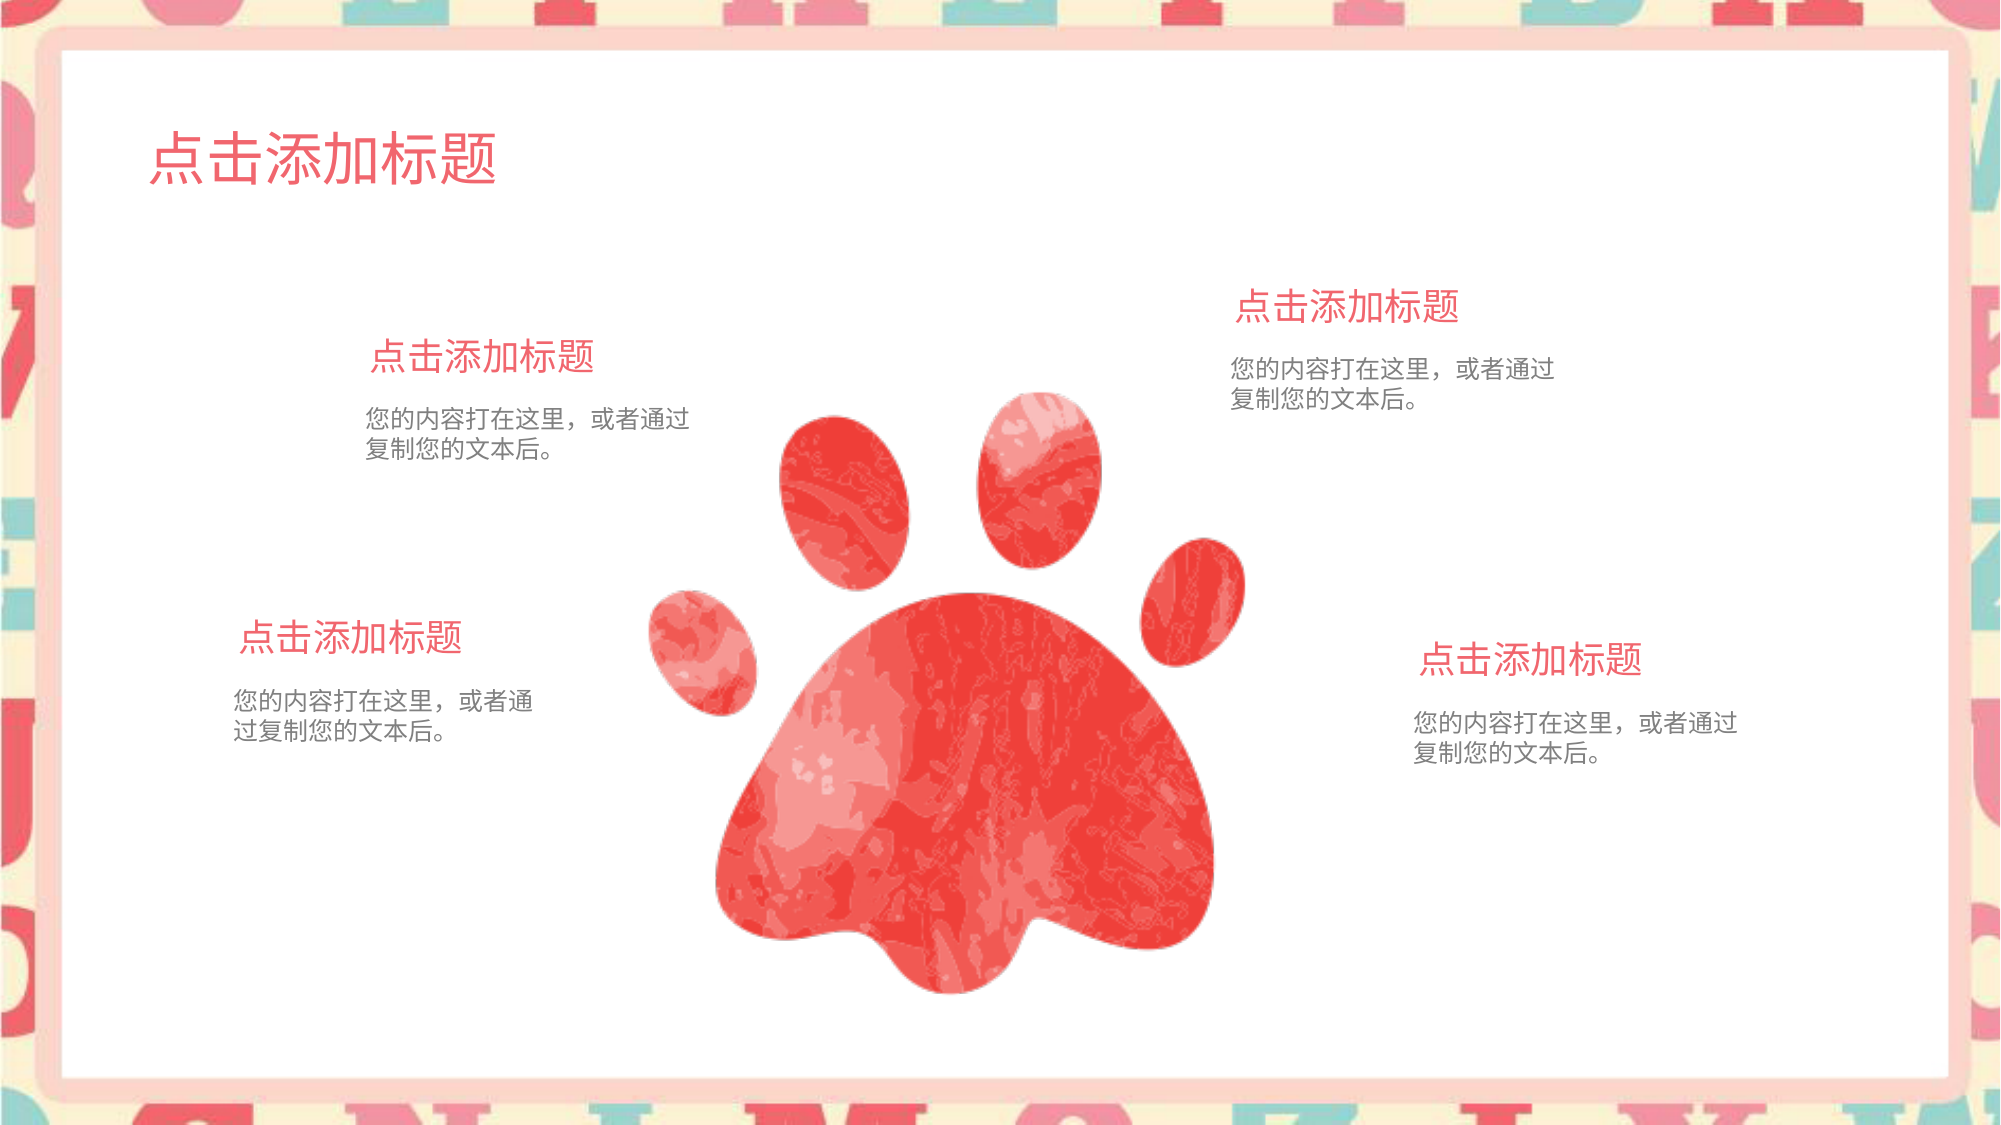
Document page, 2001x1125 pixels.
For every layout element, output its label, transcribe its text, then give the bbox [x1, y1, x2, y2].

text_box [350, 325, 728, 472]
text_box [219, 606, 569, 754]
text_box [1399, 628, 1770, 776]
text_box 点击添加标题 [133, 114, 713, 200]
picture [0, 0, 2001, 1125]
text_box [1215, 275, 1580, 422]
